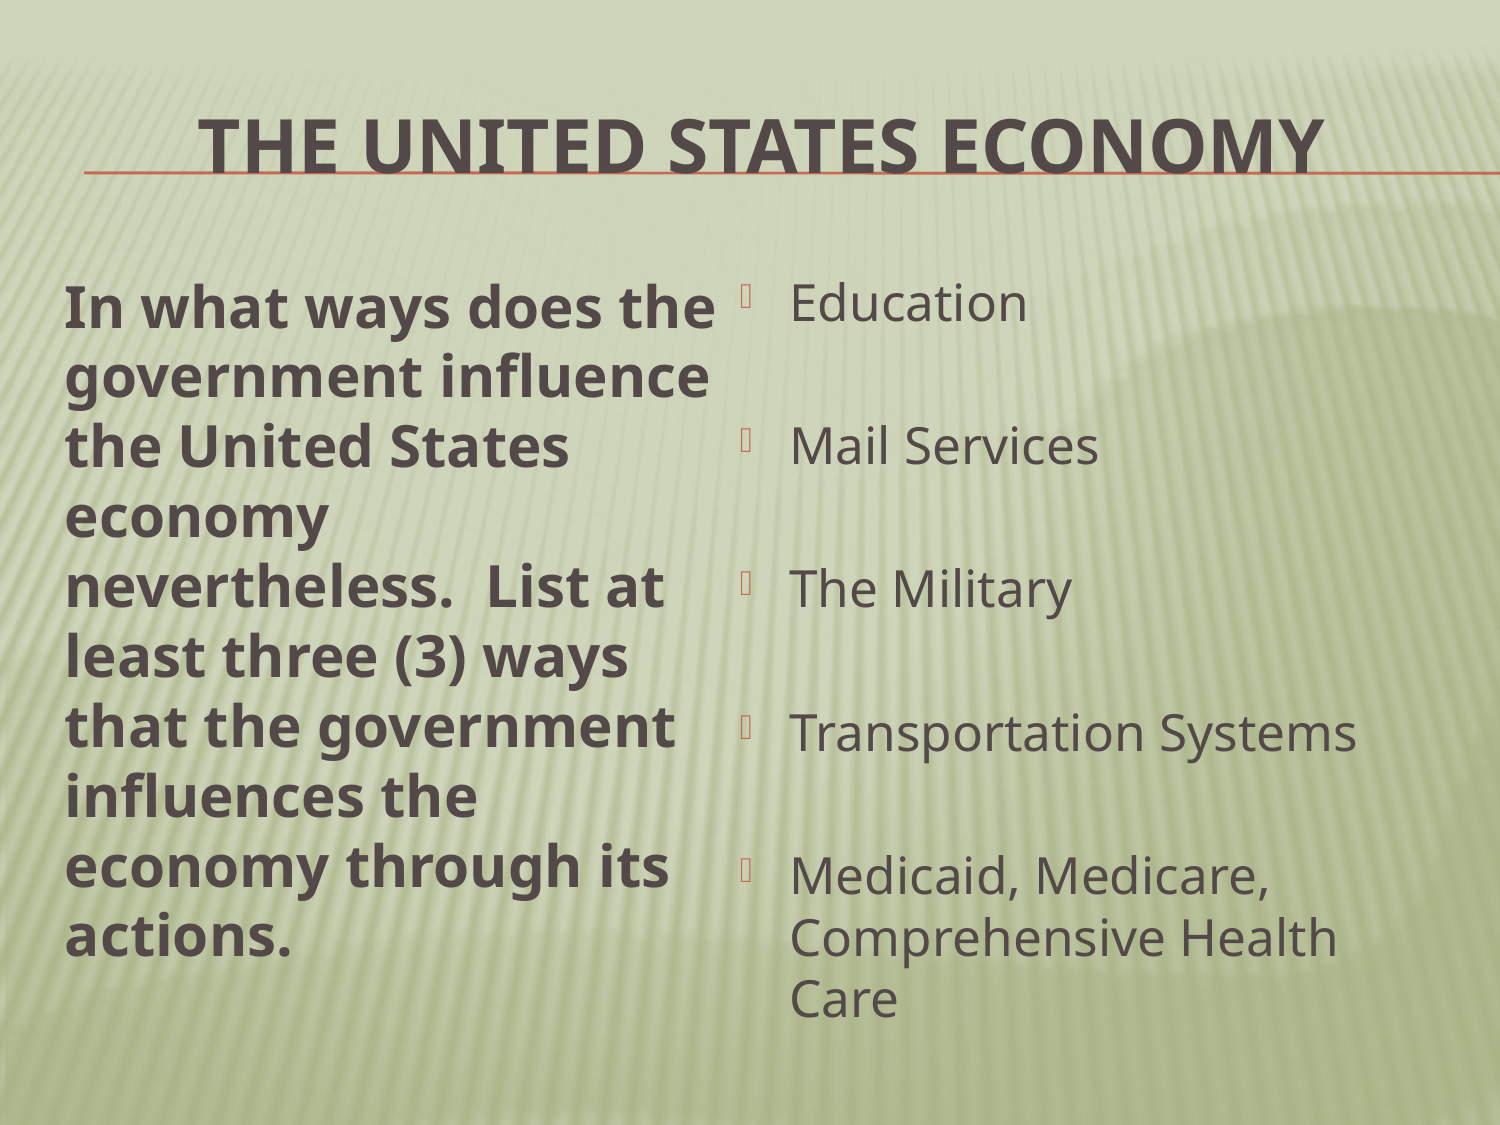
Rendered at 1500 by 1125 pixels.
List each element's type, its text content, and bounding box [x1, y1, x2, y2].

list Education Mail Services The Military Transportation Systems Medicaid, Medicare, Comprehensive Health Care [725, 262, 1475, 1038]
title The United States Economy [49, 75, 1475, 213]
list In what ways does the government influence the United States economy nevertheless. List at least three (3) ways that the government influences the economy through its actions. [50, 262, 725, 1038]
